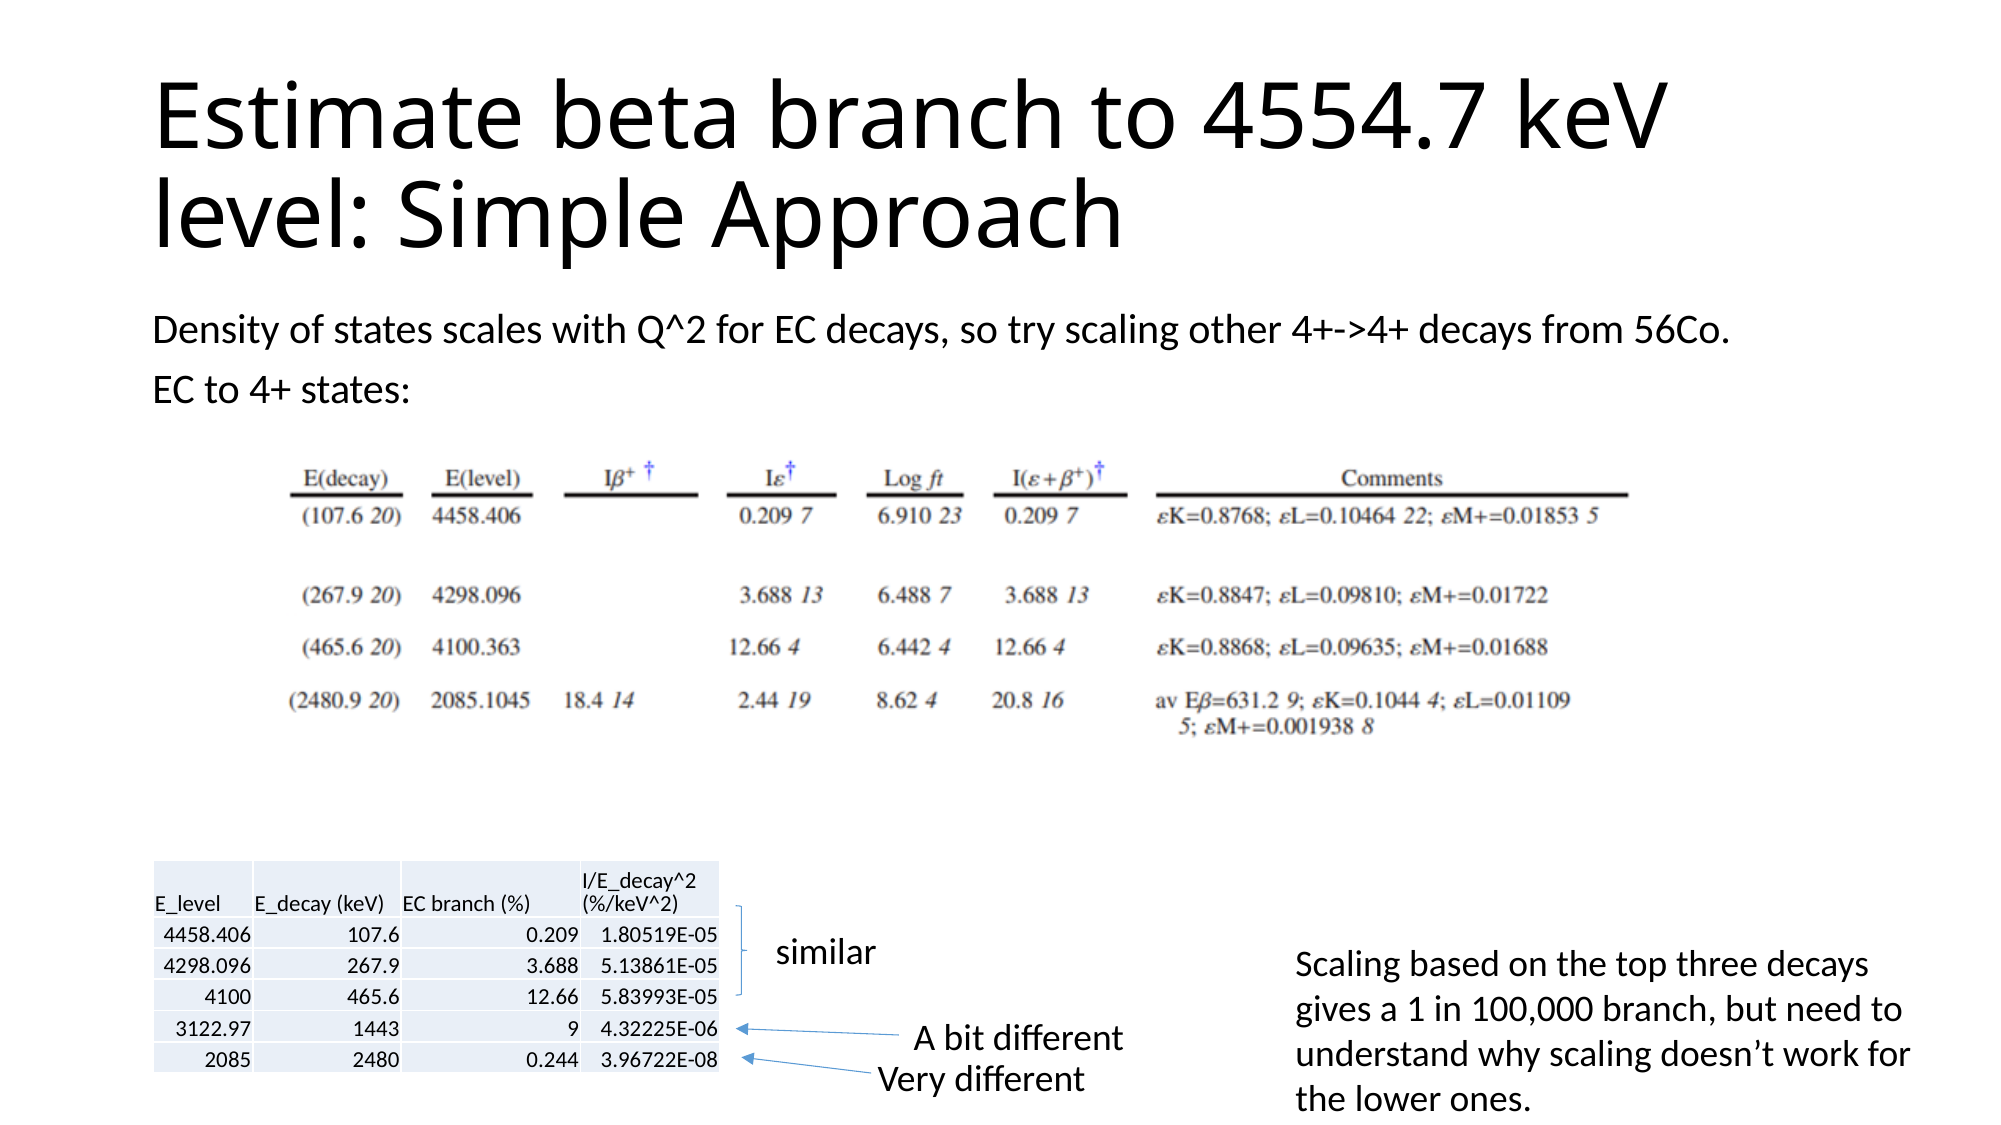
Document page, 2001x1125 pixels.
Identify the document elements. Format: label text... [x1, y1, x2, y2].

table_cell 4100 [154, 980, 252, 1010]
text_box Very different [862, 1046, 1101, 1107]
table_cell 3.96722E-08 [581, 1043, 719, 1072]
text_box Scaling based on the top three decays gives a 1 in 100,000 branch, but need to understand why scaling doesn’t work for the lower ones. [1280, 931, 1946, 1125]
table_cell 4.32225E-06 [581, 1011, 719, 1041]
table_header E_level [154, 861, 252, 916]
table_cell 4298.096 [154, 949, 252, 978]
table_cell 465.6 [254, 980, 400, 1010]
table_cell 3122.97 [154, 1011, 252, 1041]
text_box A bit different [898, 1005, 1139, 1065]
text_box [735, 1028, 897, 1036]
table_cell 107.6 [254, 918, 400, 947]
table_cell 0.244 [402, 1043, 580, 1072]
table_cell 1.80519E-05 [581, 918, 719, 947]
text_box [741, 1057, 872, 1074]
table_cell 2085 [154, 1043, 252, 1072]
table_cell 2480 [254, 1043, 400, 1072]
table_header I/E_decay^2 (%/keV^2) [581, 861, 719, 916]
table_cell 267.9 [254, 949, 400, 978]
table_cell 5.83993E-05 [581, 980, 719, 1010]
table_cell 0.209 [402, 918, 580, 947]
table_cell 3.688 [402, 949, 580, 978]
table_header EC branch (%) [402, 861, 580, 916]
text_box similar [760, 919, 892, 979]
text_box [735, 905, 748, 996]
table_header E_decay (keV) [254, 861, 400, 916]
picture [254, 443, 1674, 762]
table_cell 12.66 [402, 980, 580, 1010]
table_cell 5.13861E-05 [581, 949, 719, 978]
table_cell 4458.406 [154, 918, 252, 947]
list Density of states scales with Q^2 for EC decays, so try scaling other 4+->4+ decays from 56Co. EC to 4+ states: [137, 299, 1811, 433]
table_cell 9 [402, 1011, 580, 1041]
title Estimate beta branch to 4554.7 keV level: Simple Approach [137, 59, 1863, 278]
table_cell 1443 [254, 1011, 400, 1041]
